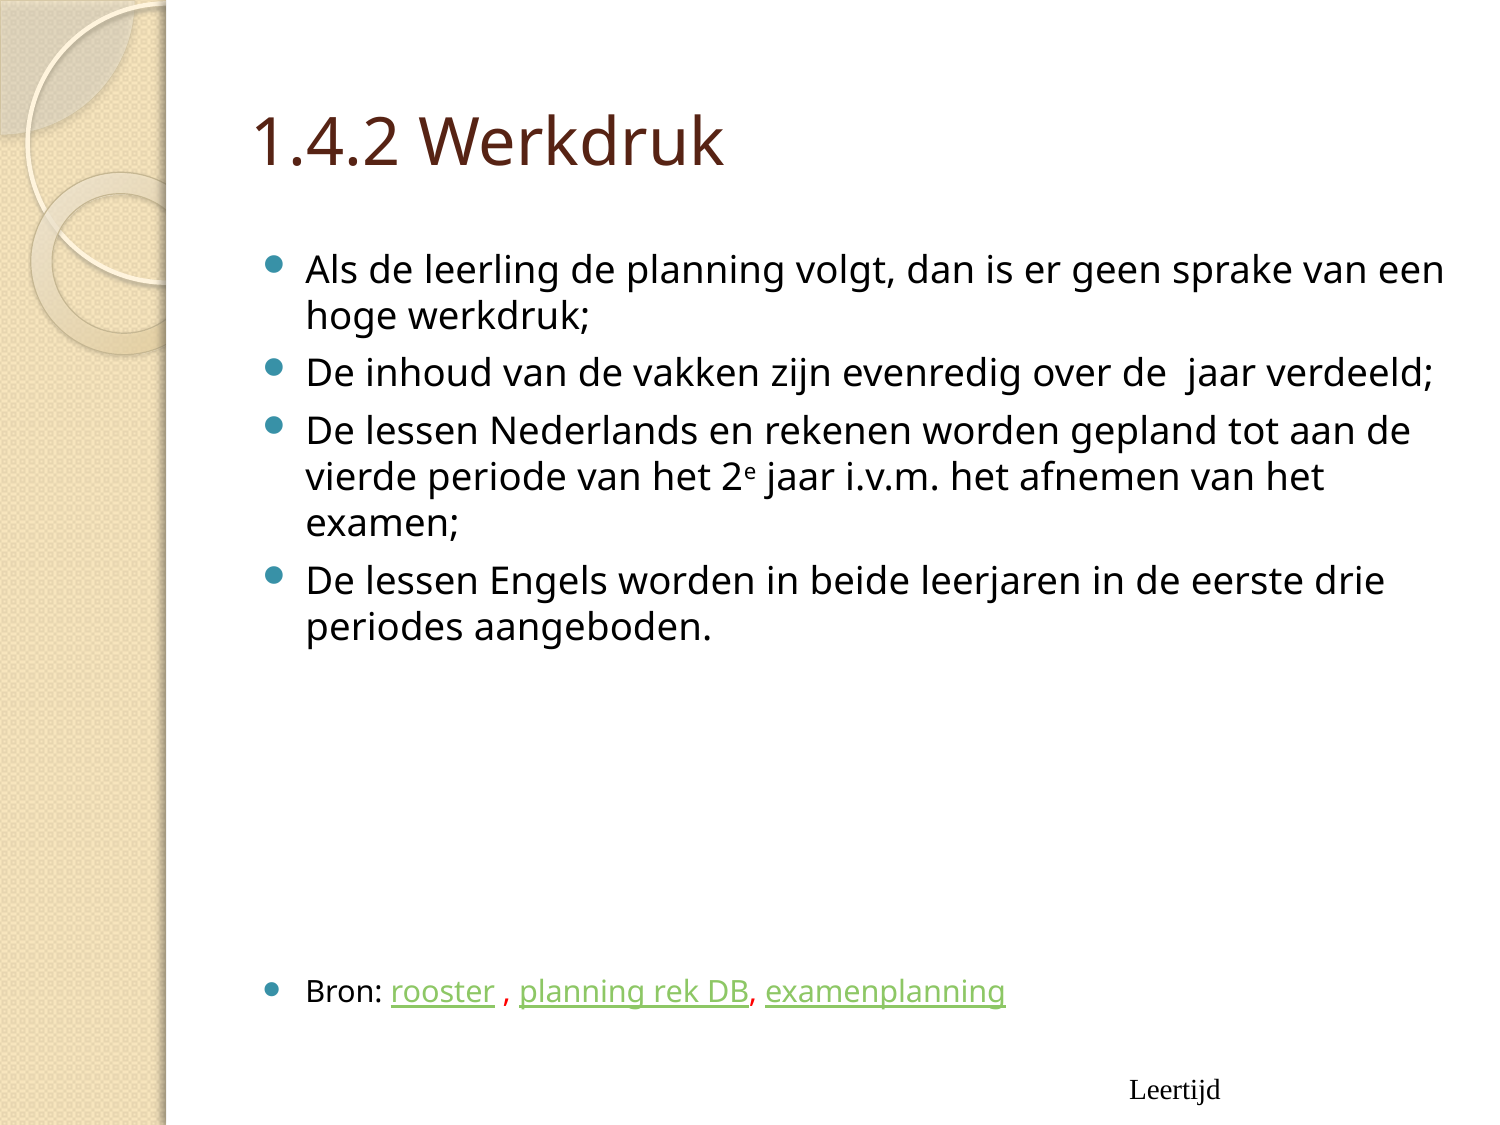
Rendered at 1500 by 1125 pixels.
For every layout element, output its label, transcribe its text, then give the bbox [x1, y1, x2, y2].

footer Leertijd [937, 1034, 1413, 1113]
list Als de leerling de planning volgt, dan is er geen sprake van een hoge werkdruk; De inhoud van de vakken zijn evenredig over de jaar verdeeld; De lessen Nederlands en rekenen worden gepland tot aan de vierde periode van het 2e jaar i.v.m. het afnemen van het examen; De lessen Engels worden in beide leerjaren in de eerste drie periodes aangeboden. Bron: rooster , planning rek DB, examenplanning [235, 237, 1466, 1025]
title 1.4.2 Werkdruk [235, 45, 1466, 233]
